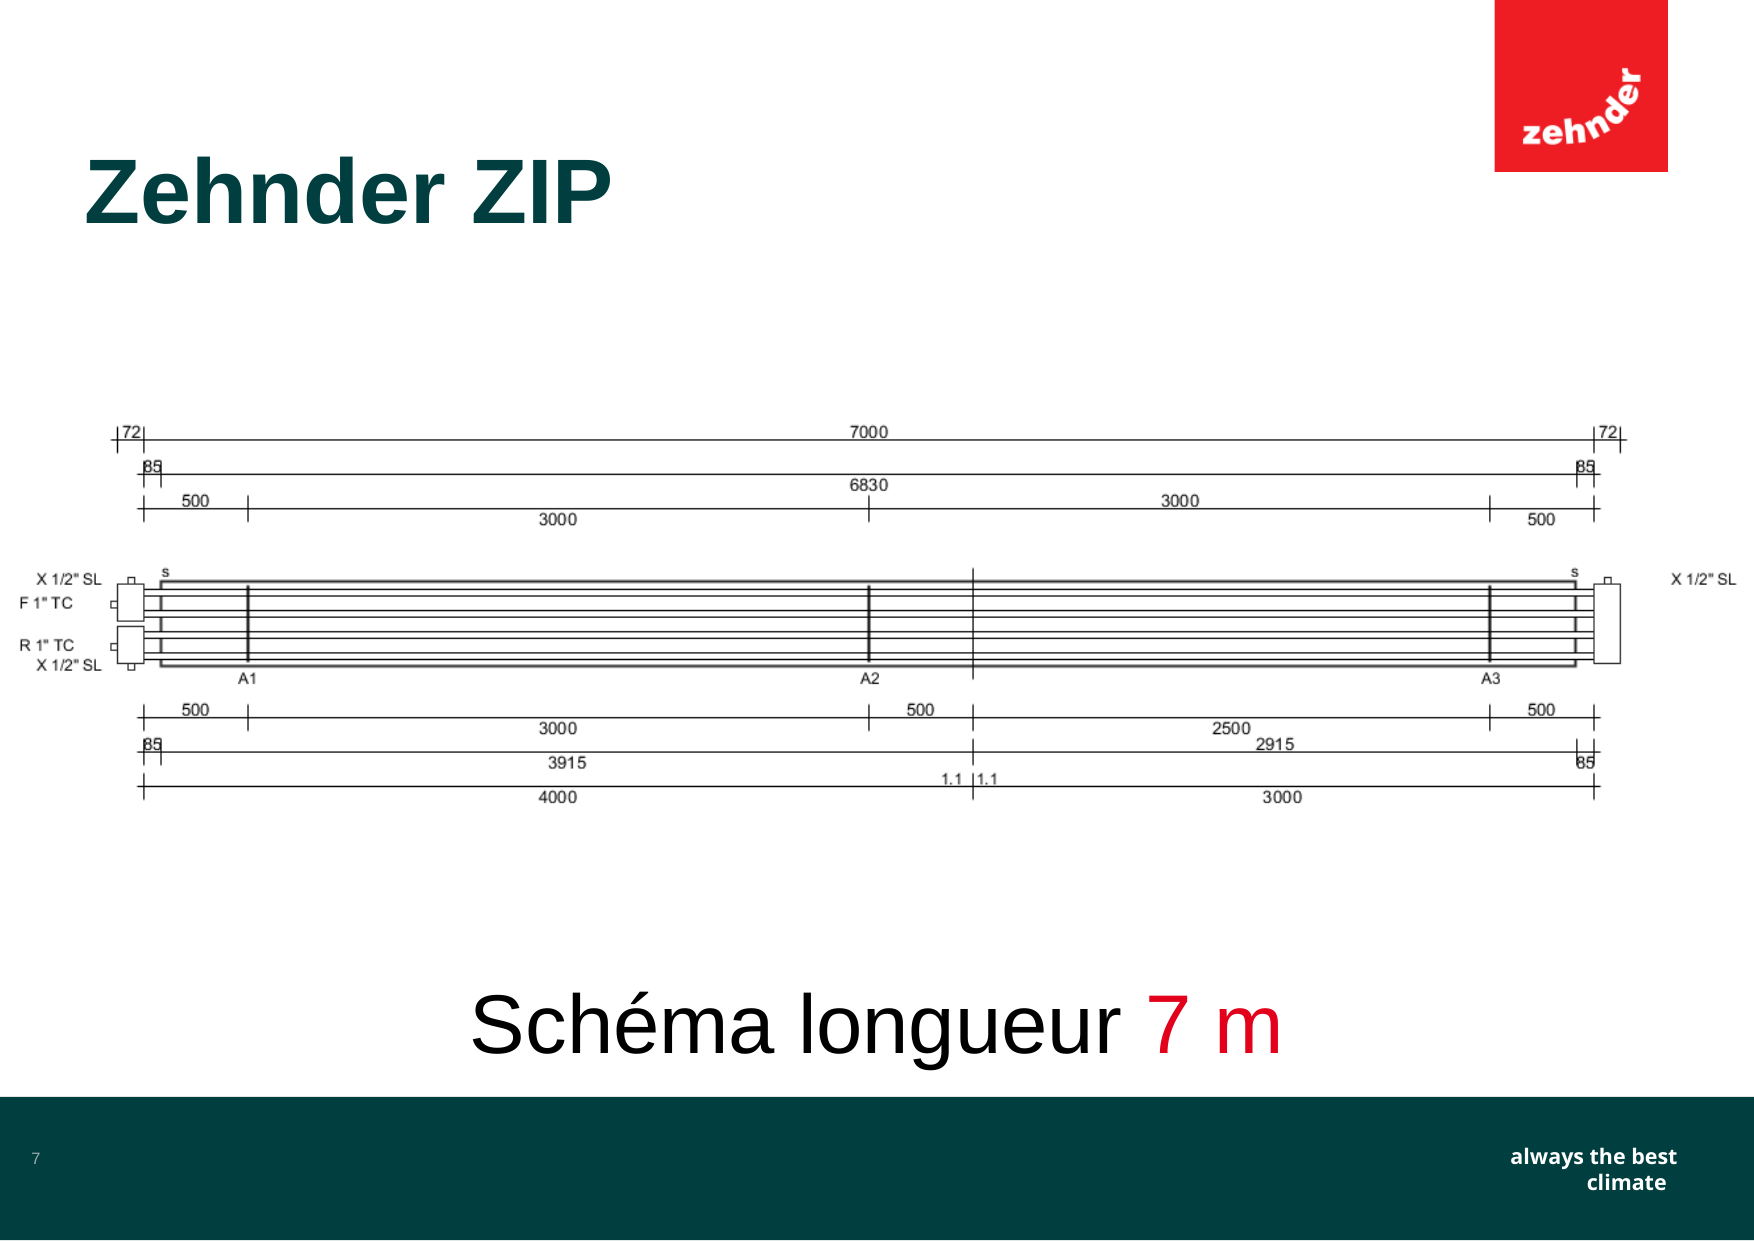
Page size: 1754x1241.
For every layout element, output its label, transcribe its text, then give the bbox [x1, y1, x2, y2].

title Zehnder ZIP [70, 136, 1583, 207]
picture [0, 413, 1754, 823]
text_box Schéma longueur 7 m [454, 962, 1299, 1078]
